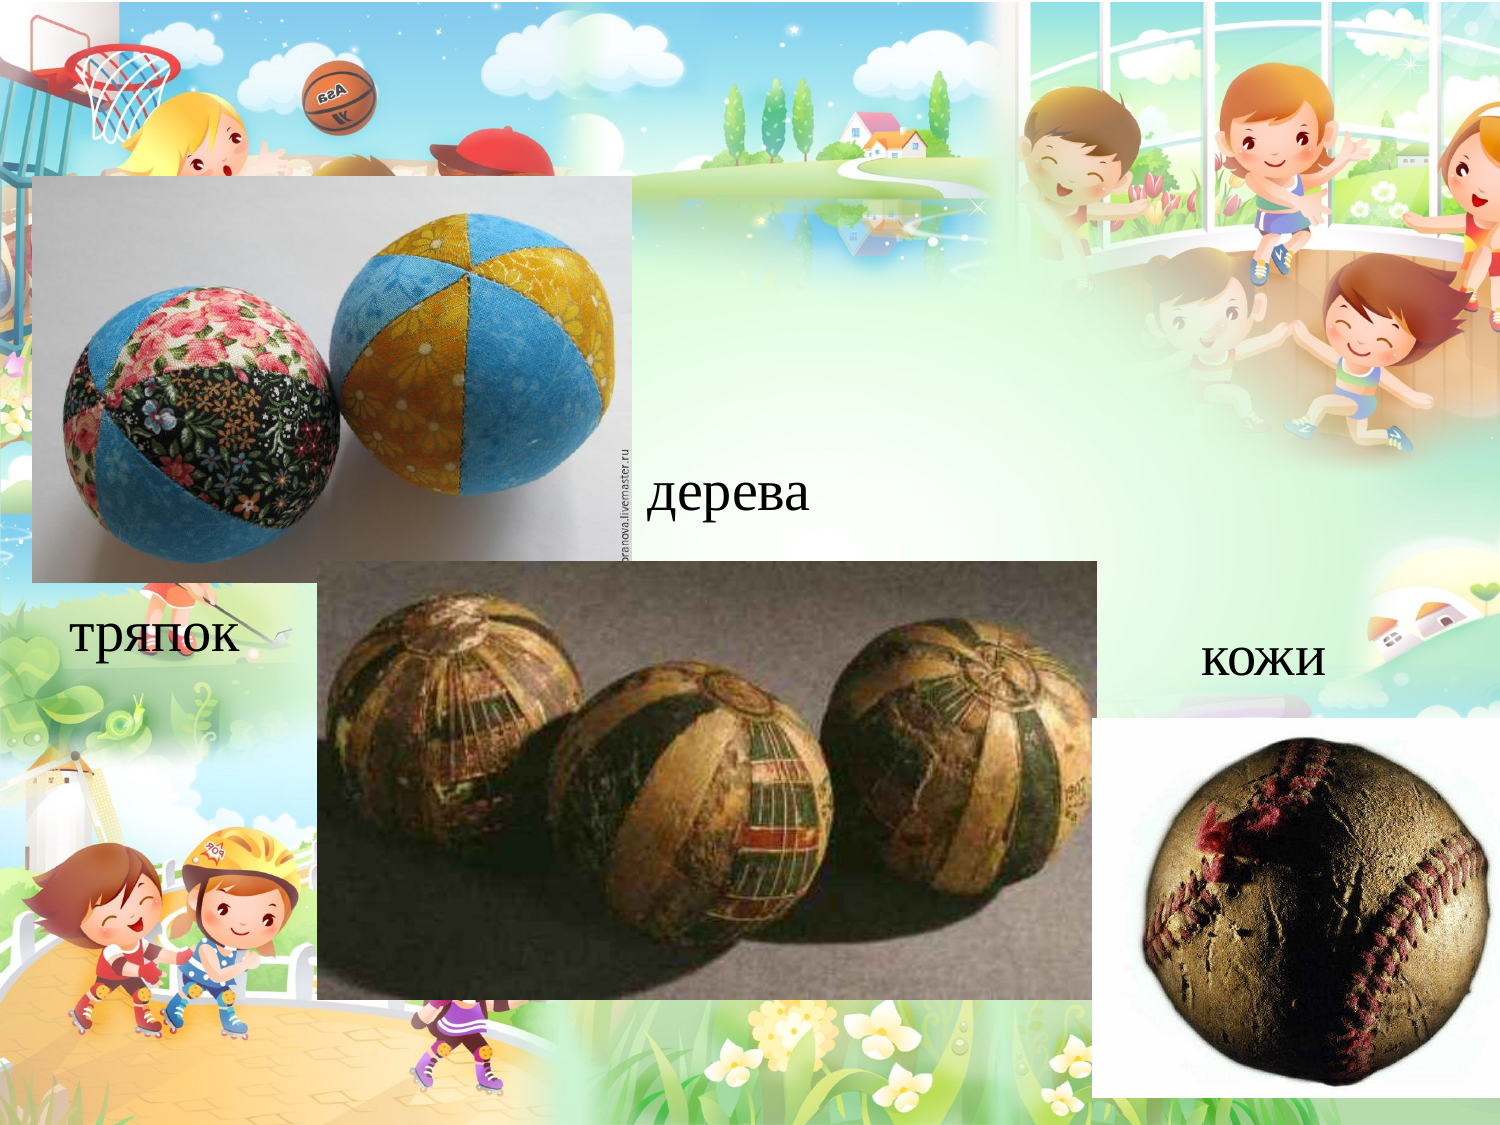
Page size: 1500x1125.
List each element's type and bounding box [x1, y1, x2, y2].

list [0, 2, 1500, 1125]
picture [32, 176, 1500, 1099]
